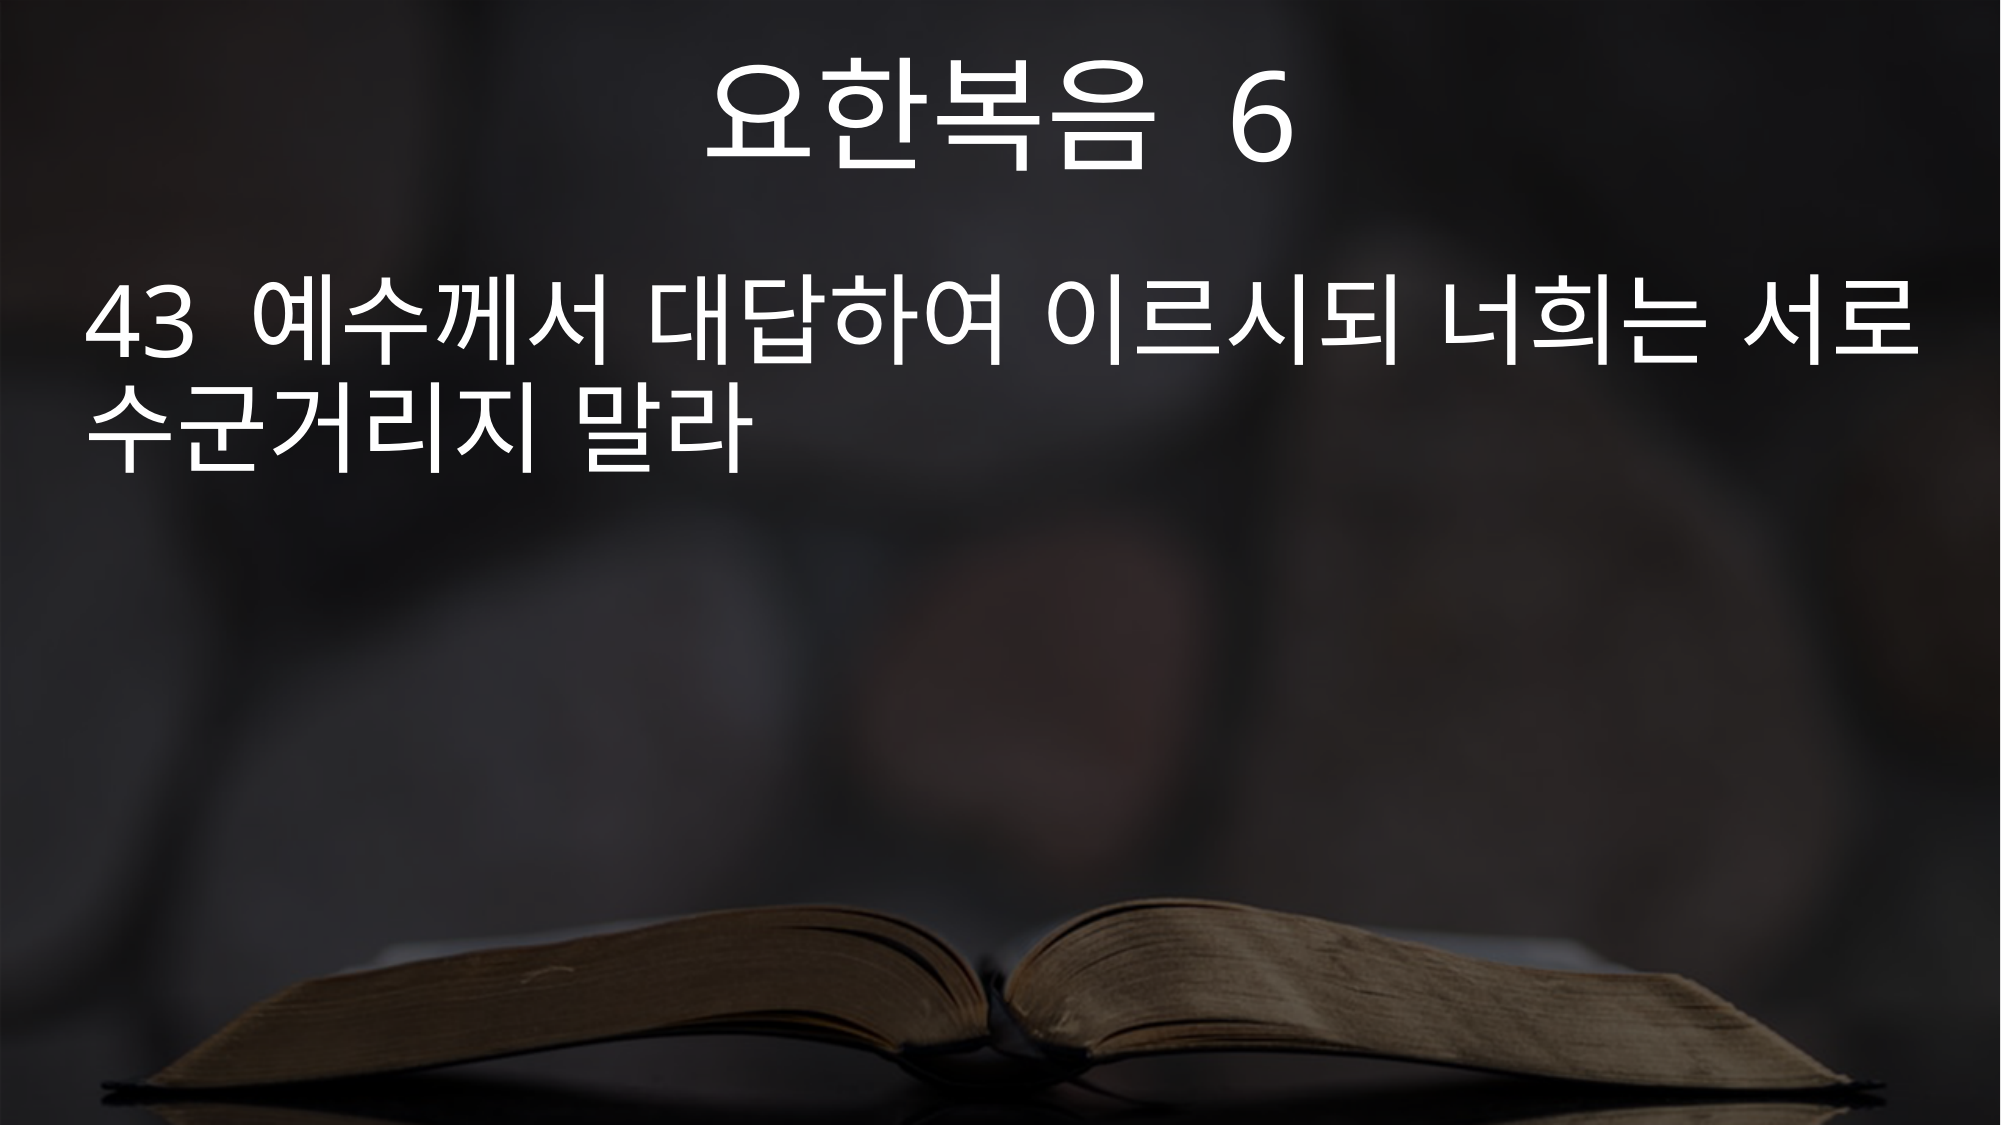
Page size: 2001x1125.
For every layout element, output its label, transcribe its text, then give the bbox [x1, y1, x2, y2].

footer 요한복음 6 [0, 32, 2000, 192]
picture [0, 0, 2001, 1125]
list 43 예수께서 대답하여 이르시되 너희는 서로 수군거리지 말라 [69, 263, 1953, 423]
